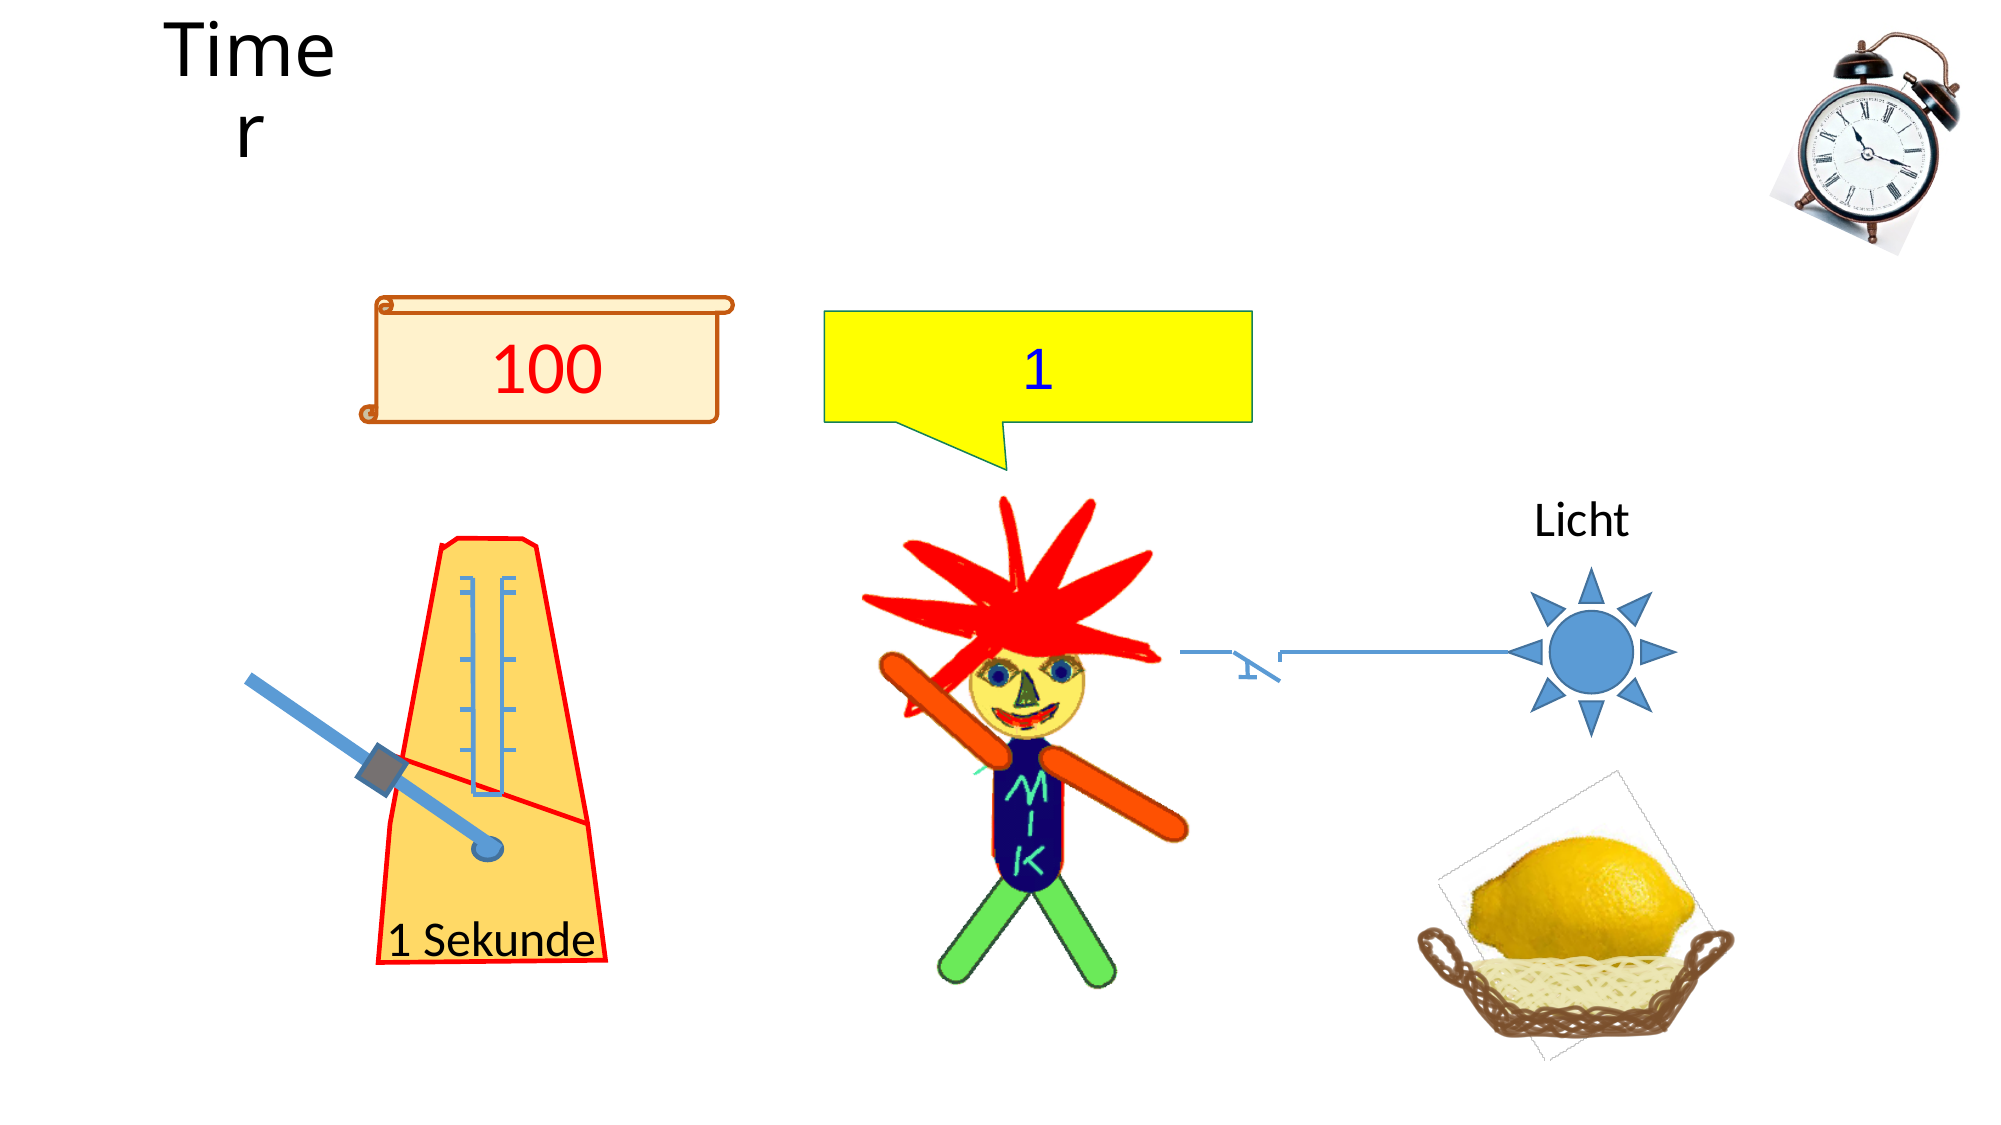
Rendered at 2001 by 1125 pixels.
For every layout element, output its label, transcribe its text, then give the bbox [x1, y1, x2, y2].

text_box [1206, 569, 1675, 735]
text_box 100 [359, 296, 734, 424]
picture [1382, 772, 1770, 1107]
text_box [409, 537, 569, 714]
text_box Licht [1519, 478, 1646, 554]
picture [1769, 0, 1990, 257]
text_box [226, 714, 761, 980]
text_box 1 [824, 311, 1253, 471]
picture [840, 478, 1206, 1004]
title Timer [139, 108, 361, 182]
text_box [382, 306, 390, 311]
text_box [363, 408, 374, 420]
